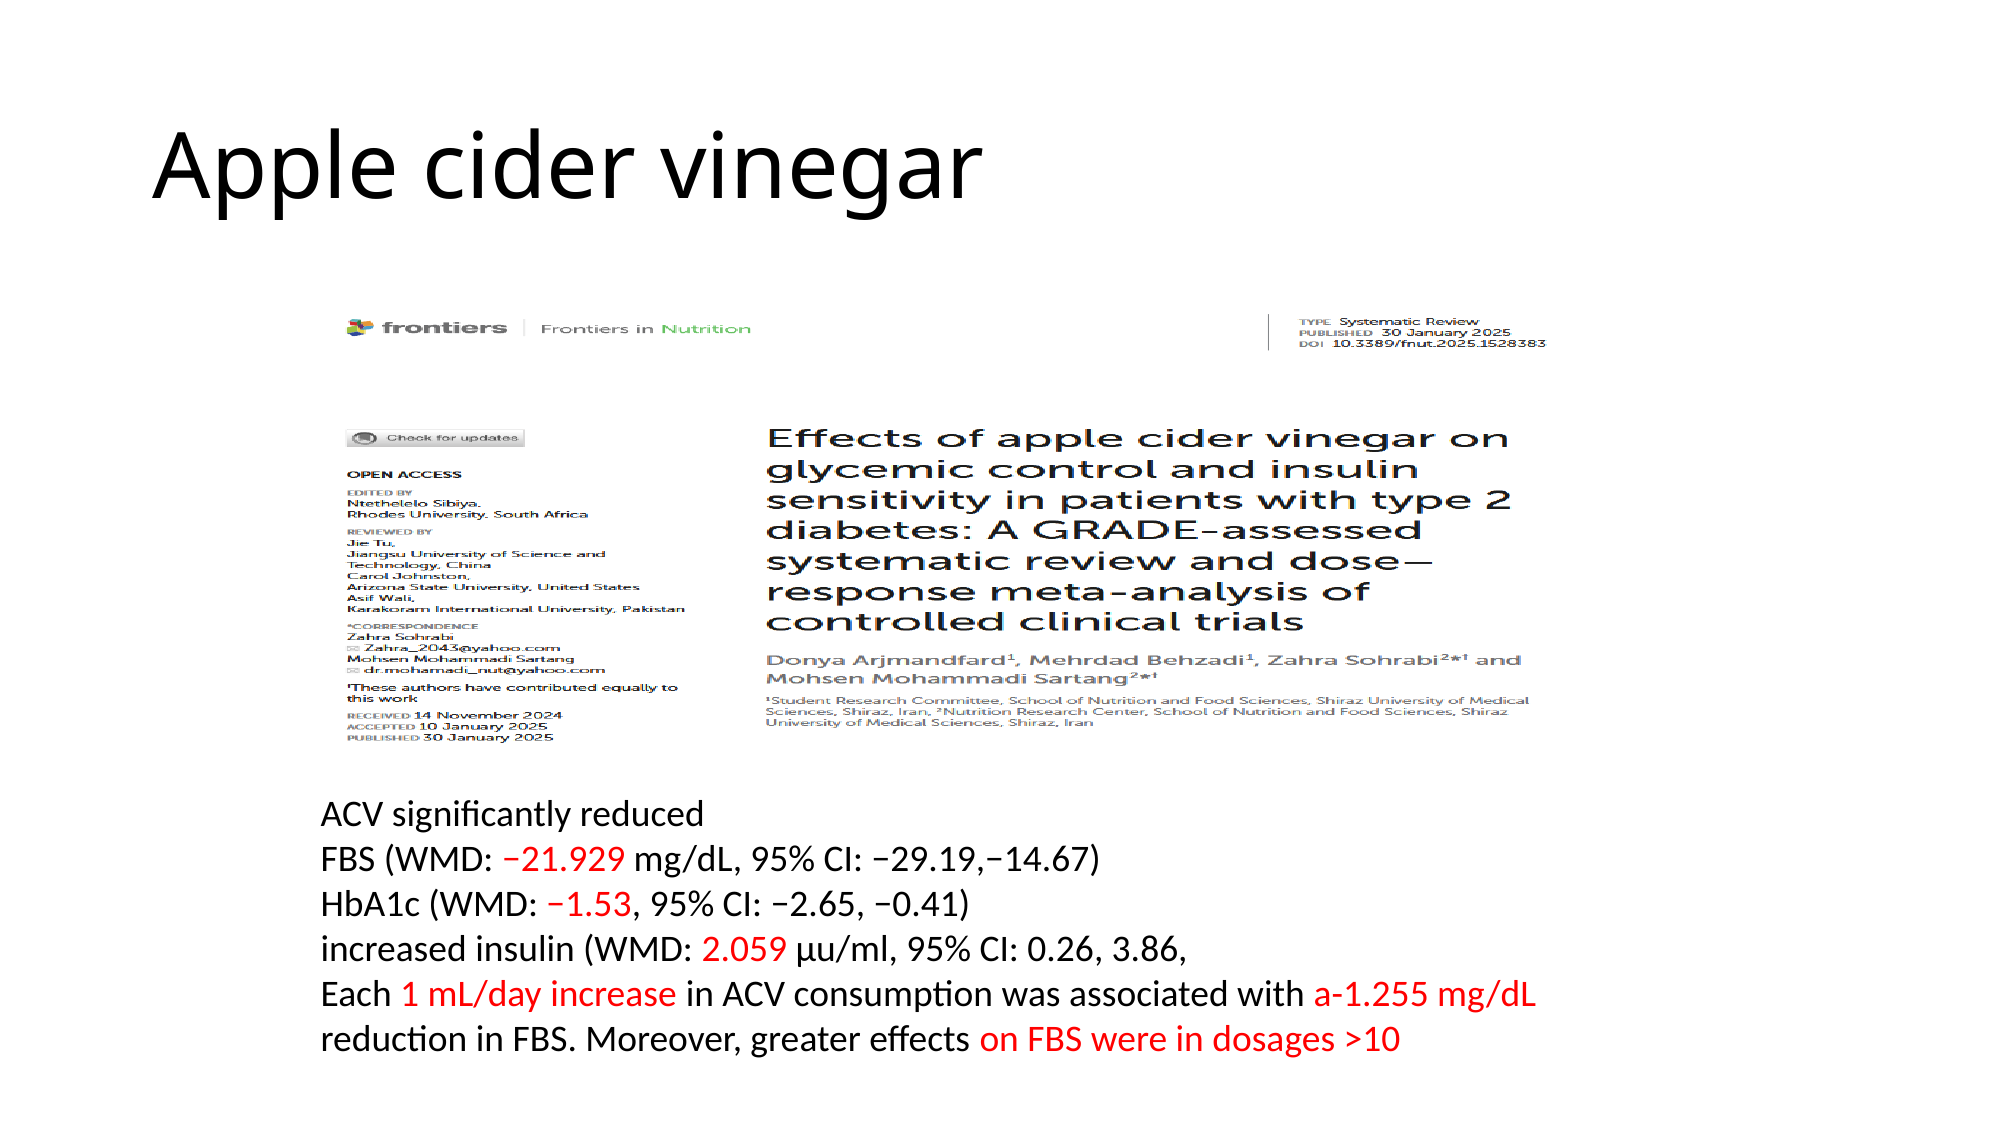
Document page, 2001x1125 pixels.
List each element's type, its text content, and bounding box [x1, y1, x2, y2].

title Apple cider vinegar [137, 59, 1863, 278]
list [315, 284, 1562, 753]
text_box ACV significantly reduced FBS (WMD: −21.929 mg/dL, 95% CI: −29.19,−14.67) HbA1c (WMD: −1.53, 95% CI: −2.65, −0.41) increased insulin (WMD: 2.059 μu/ml, 95% CI: 0.26, 3.86, Each 1 mL/day increase in ACV consumption was associated with a-1.255 mg/dL reduction in FBS. Moreover, greater effects on FBS were in dosages >10 [305, 781, 1563, 1067]
